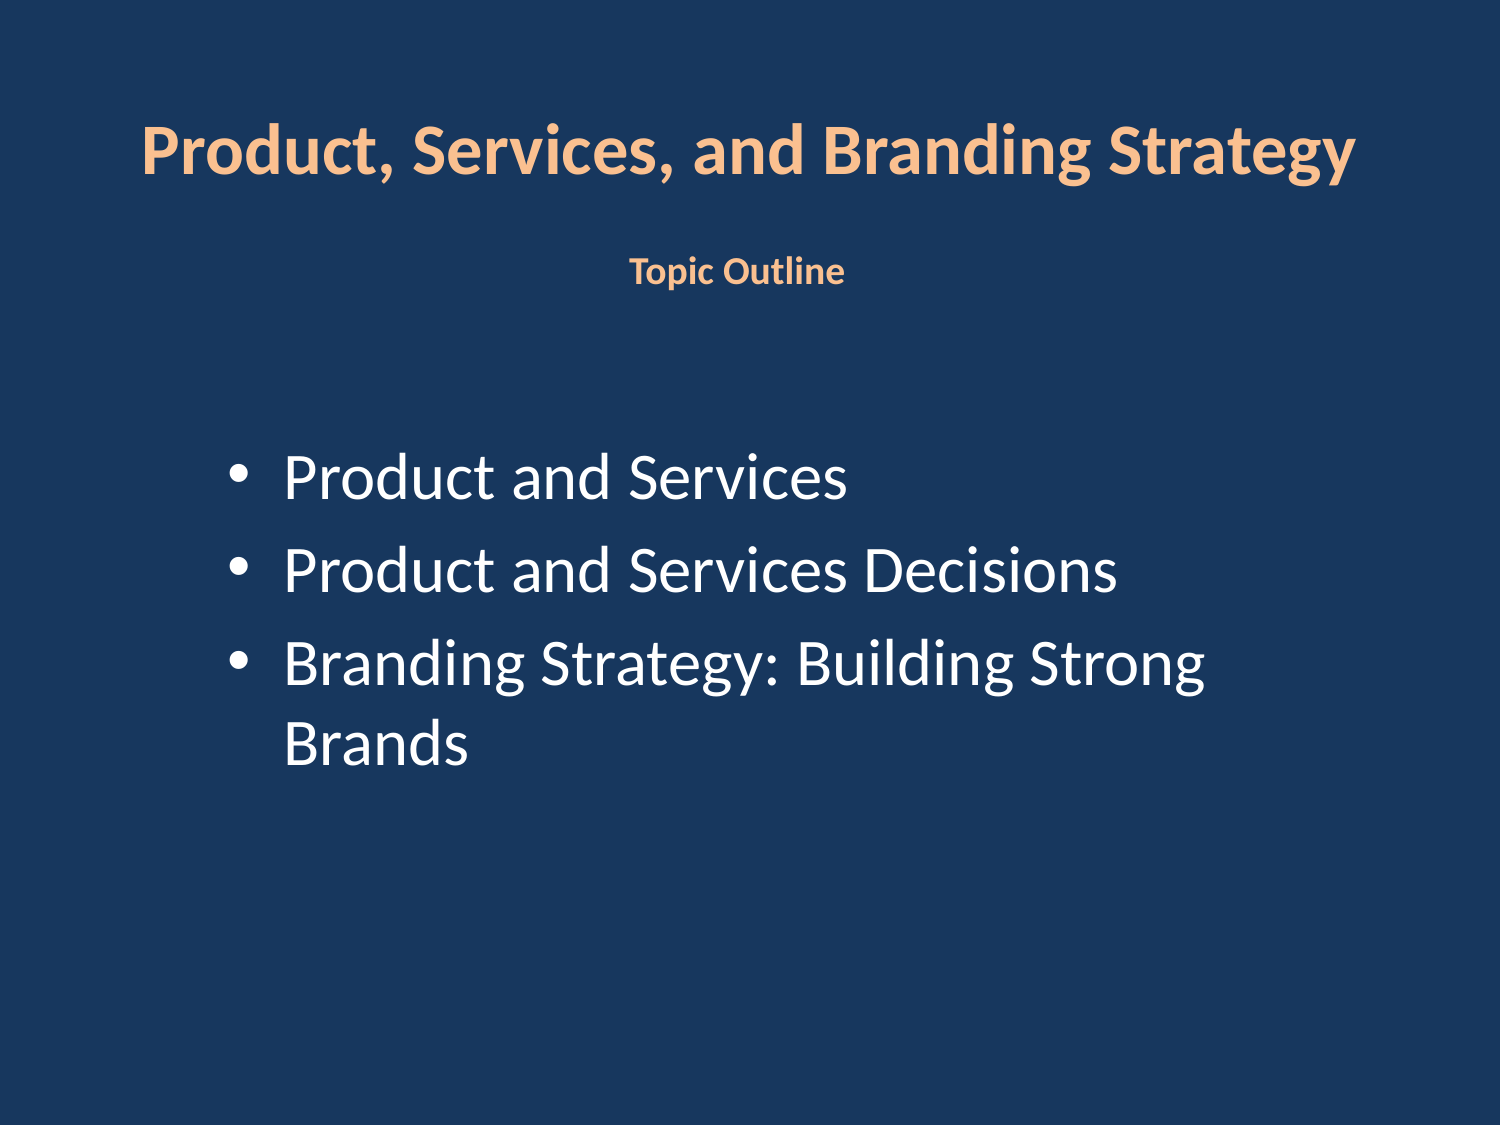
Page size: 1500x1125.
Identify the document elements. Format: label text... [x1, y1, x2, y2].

list Product and Services Product and Services Decisions Branding Strategy: Building Strong Brands [212, 425, 1325, 1100]
list Topic Outline [150, 237, 1325, 300]
title Product, Services, and Branding Strategy [112, 99, 1388, 288]
